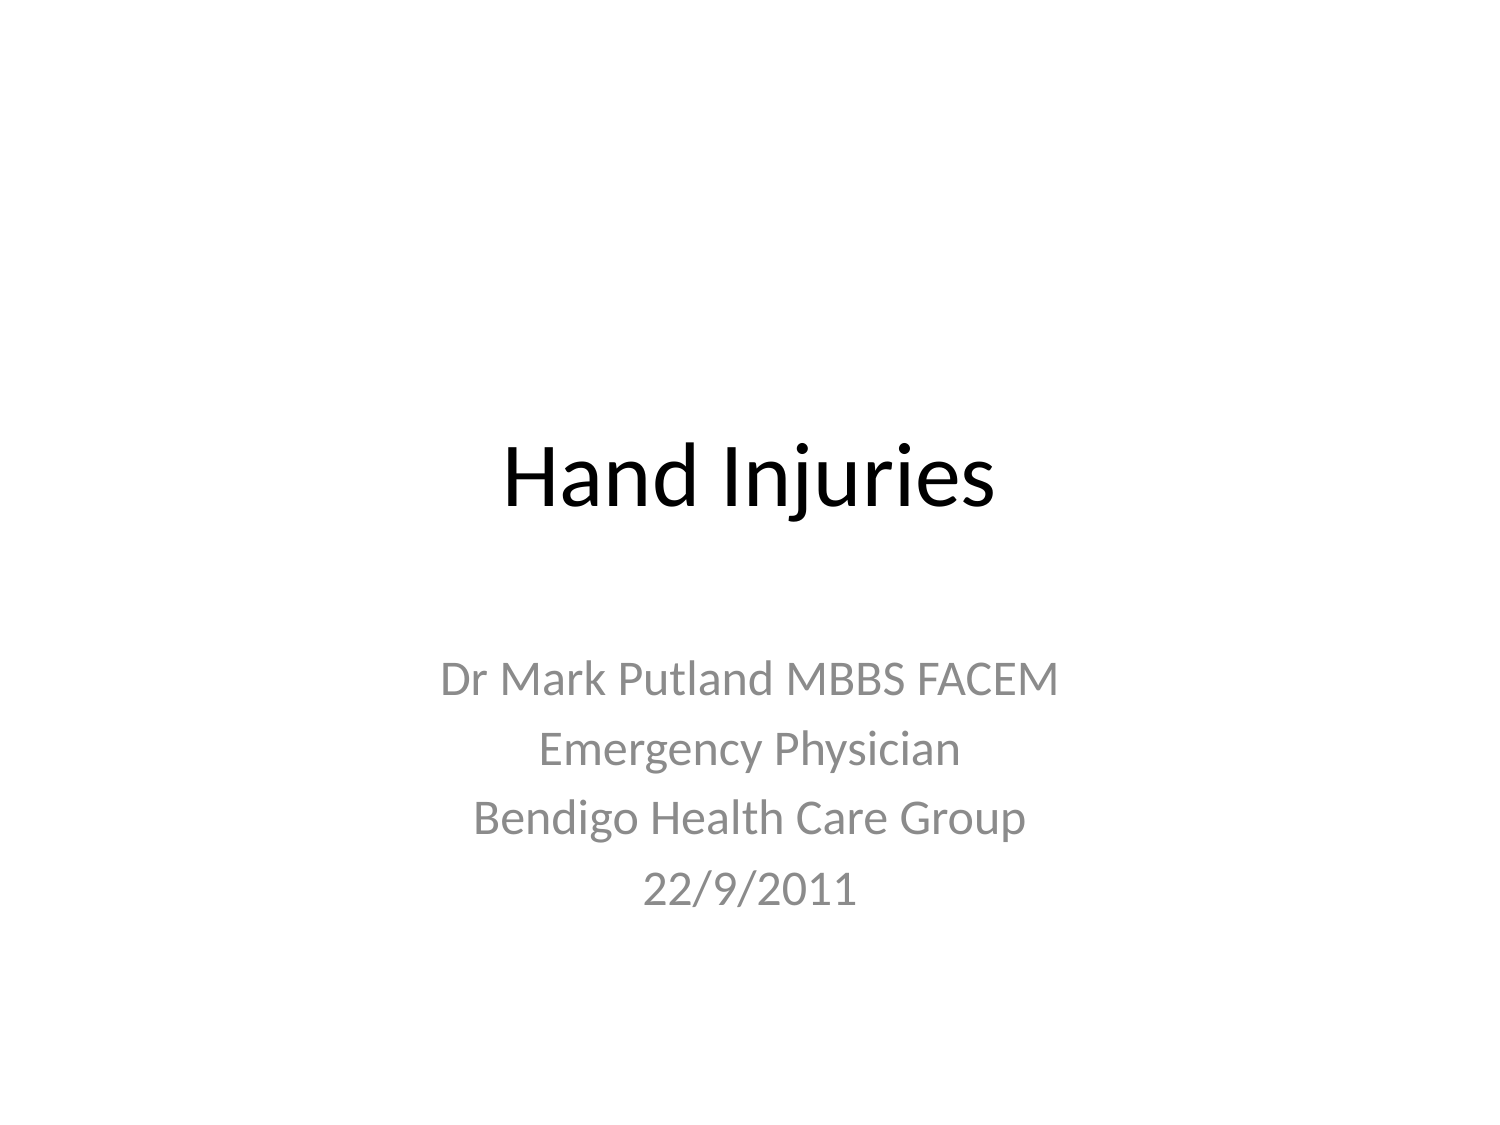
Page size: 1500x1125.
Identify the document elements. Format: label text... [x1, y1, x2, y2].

subtitle Dr Mark Putland MBBS FACEM Emergency Physician Bendigo Health Care Group 22/9/2011 [225, 637, 1275, 925]
title Hand Injuries [112, 349, 1388, 591]
